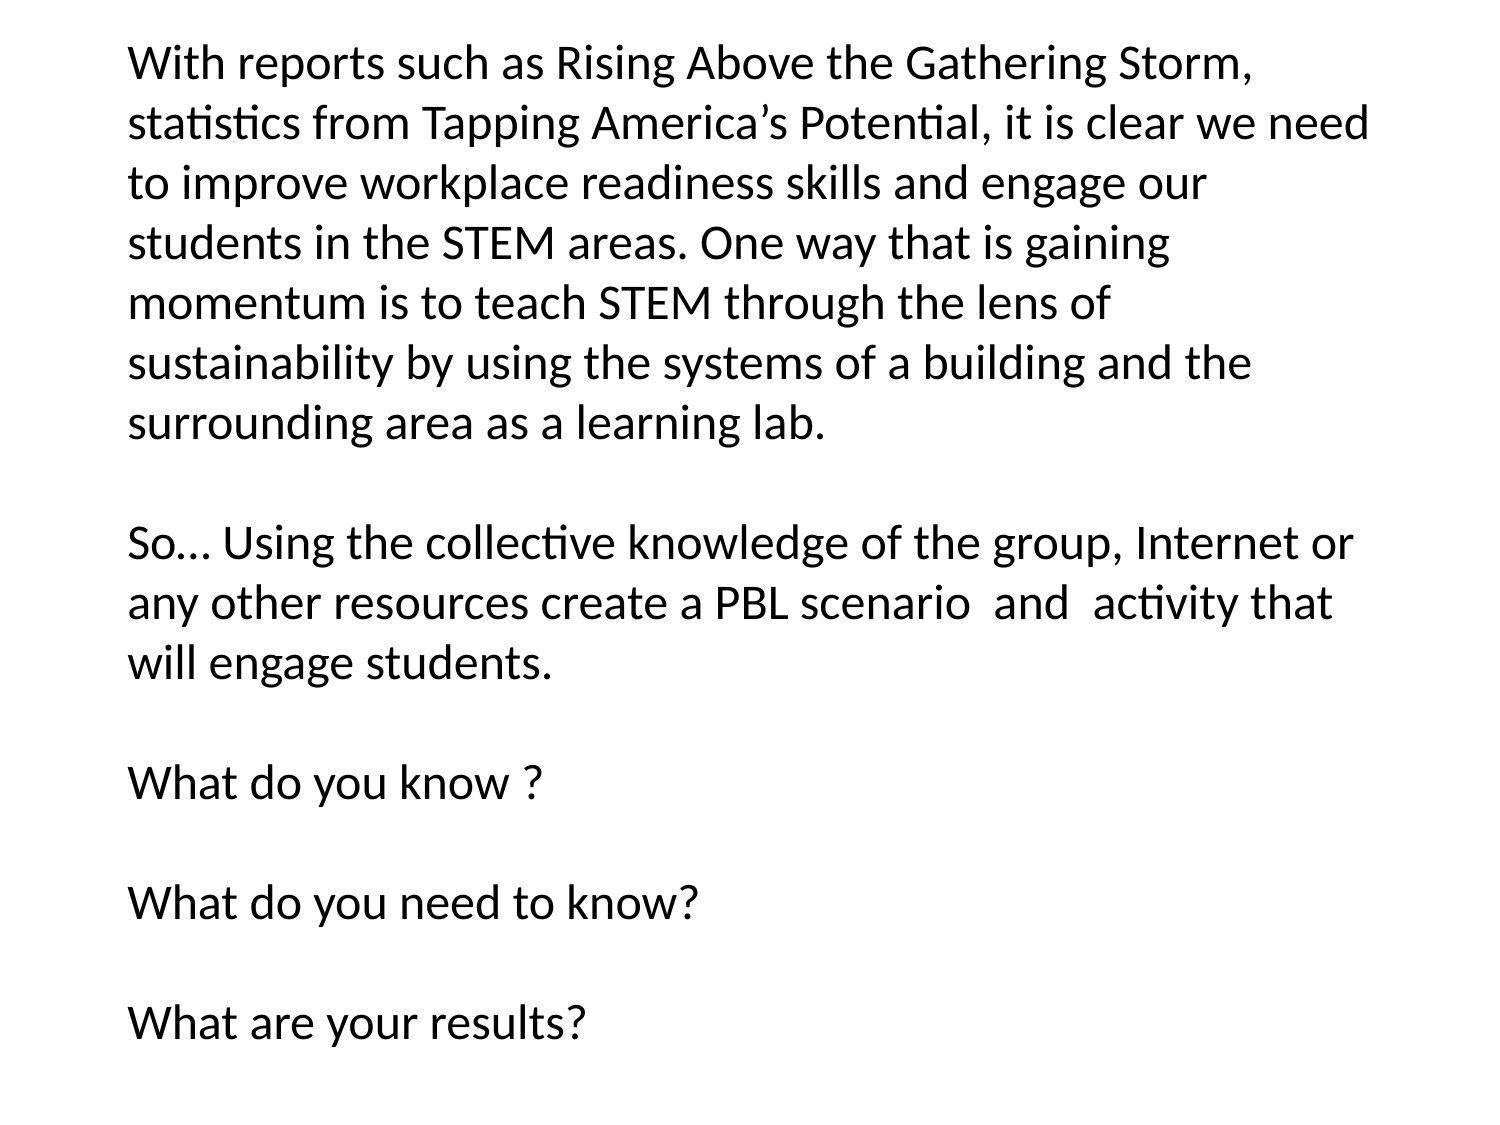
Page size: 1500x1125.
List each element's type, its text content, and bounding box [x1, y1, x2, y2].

text_box With reports such as Rising Above the Gathering Storm, statistics from Tapping America’s Potential, it is clear we need to improve workplace readiness skills and engage our students in the STEM areas. One way that is gaining momentum is to teach STEM through the lens of sustainability by using the systems of a building and the surrounding area as a learning lab. So… Using the collective knowledge of the group, Internet or any other resources create a PBL scenario and activity that will engage students. What do you know ? What do you need to know? What are your results? [112, 21, 1400, 1125]
